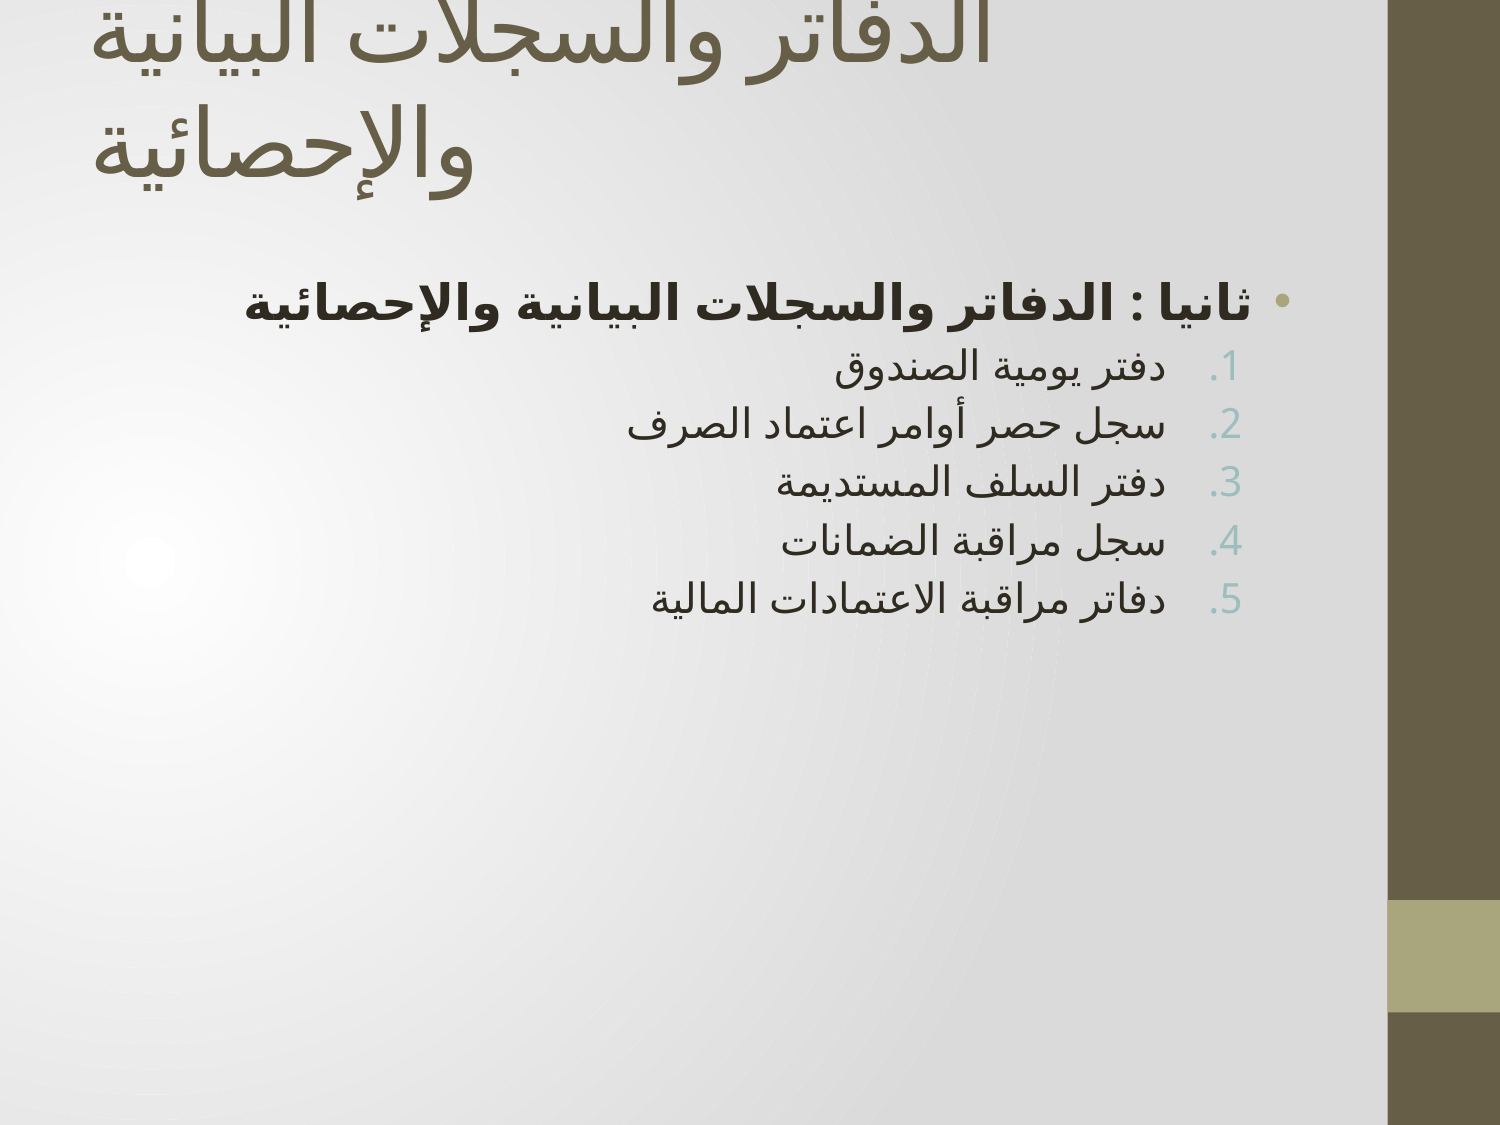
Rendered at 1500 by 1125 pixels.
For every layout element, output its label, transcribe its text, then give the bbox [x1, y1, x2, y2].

list ثانيا : الدفاتر والسجلات البيانية والإحصائية دفتر يومية الصندوق سجل حصر أوامر اعتماد الصرف دفتر السلف المستديمة سجل مراقبة الضمانات دفاتر مراقبة الاعتمادات المالية [75, 262, 1325, 1050]
title الدفاتر والسجلات البيانية والإحصائية [75, 45, 1325, 233]
